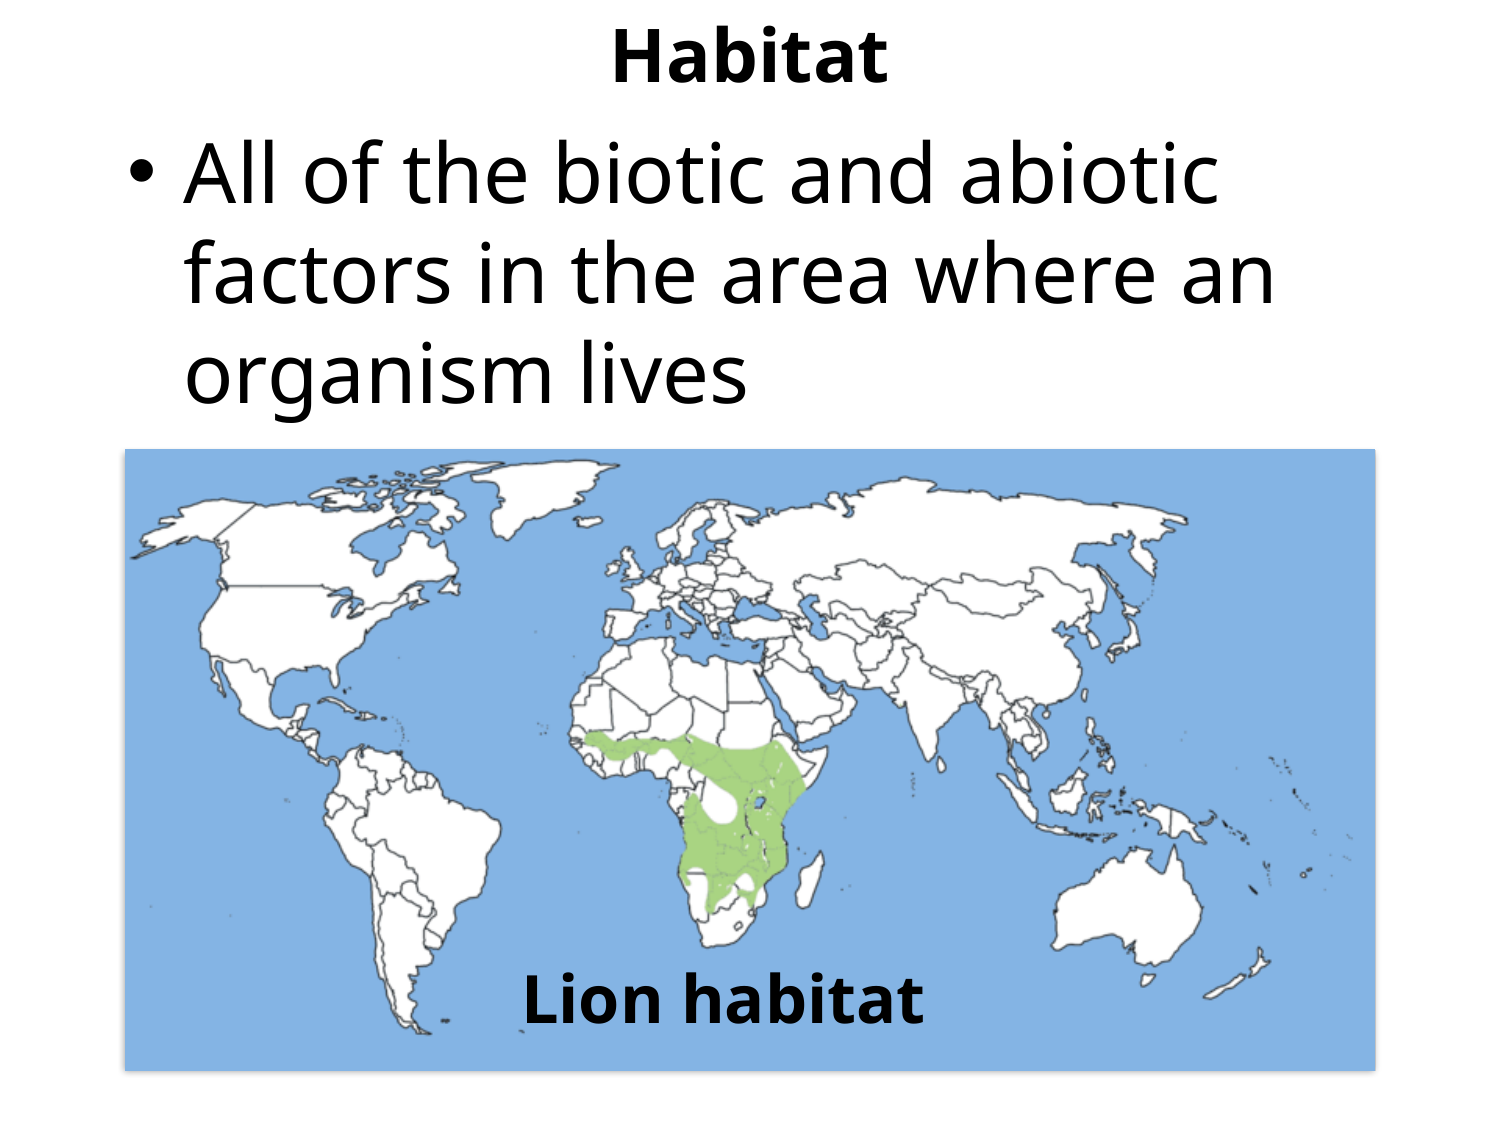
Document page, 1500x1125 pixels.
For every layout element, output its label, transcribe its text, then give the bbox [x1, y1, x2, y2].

picture [124, 449, 1376, 1071]
list All of the biotic and abiotic factors in the area where an organism lives [112, 112, 1413, 513]
title Habitat [75, 0, 1425, 105]
